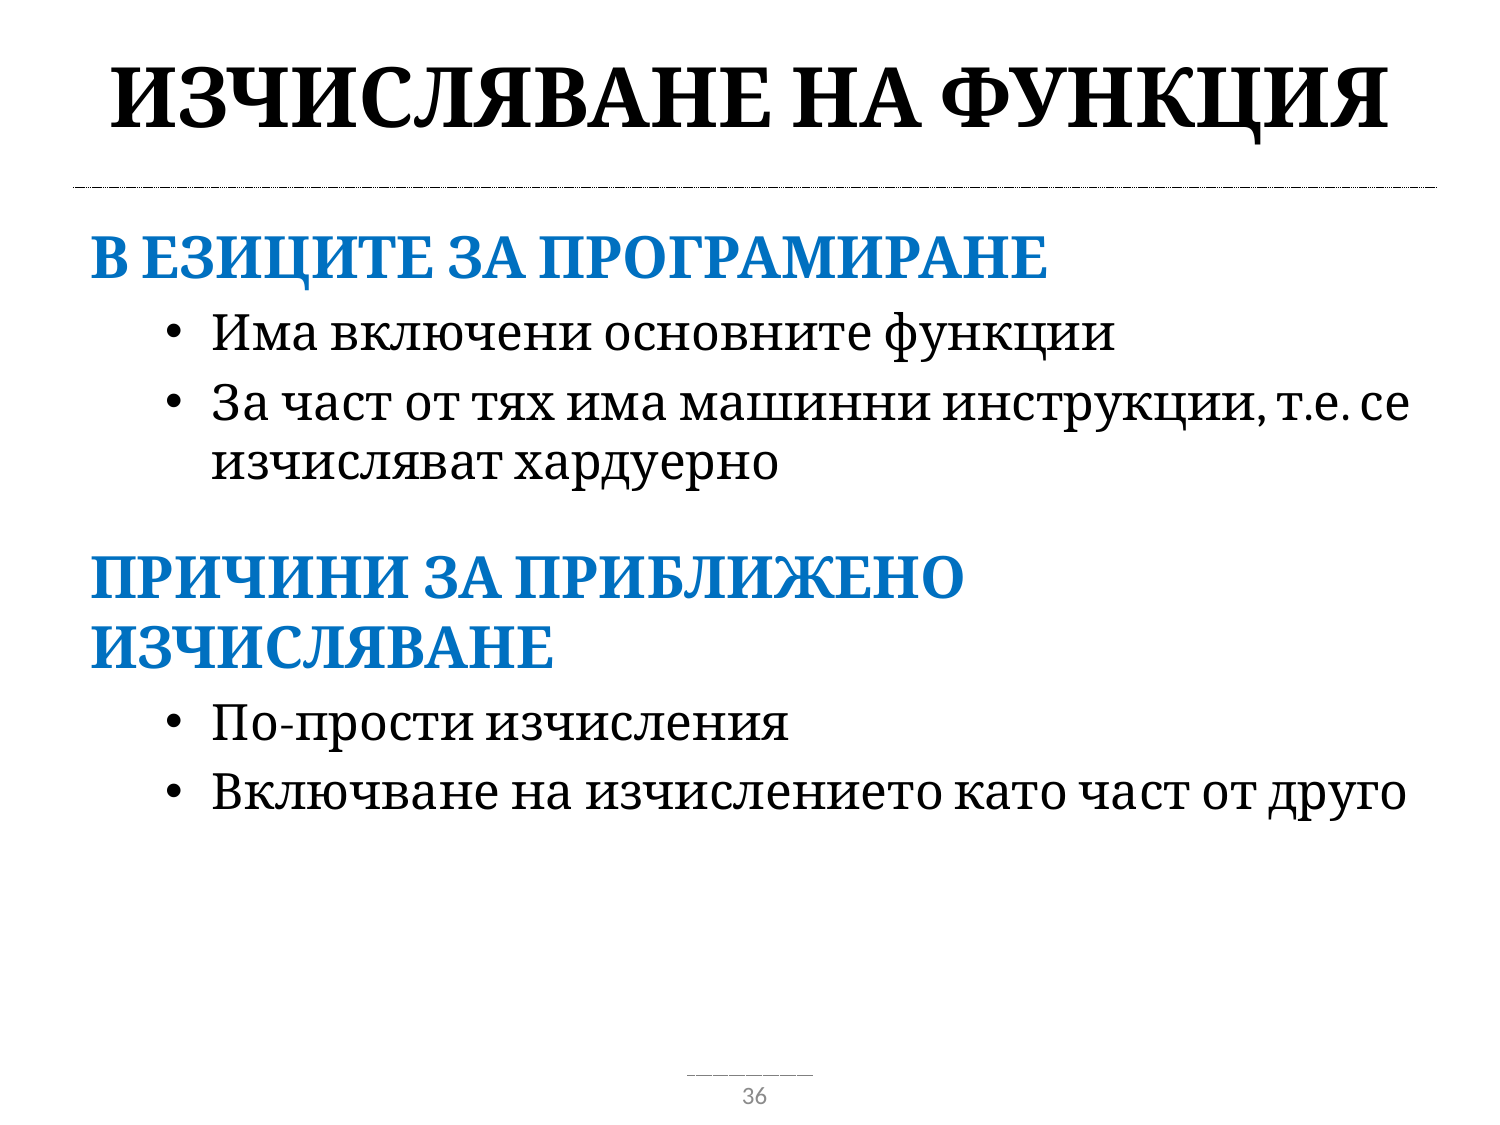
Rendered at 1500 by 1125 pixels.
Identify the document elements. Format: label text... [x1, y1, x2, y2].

slide_number 36 [579, 1065, 930, 1125]
title Изчисляване на функция [0, 0, 1500, 188]
list В езиците за програмиране Има включени основните функции За част от тях има машинни инструкции, т.е. се изчисляват хардуерно Причини за приближено изчисляване По-прости изчисления Включване на изчислението като част от друго [75, 212, 1450, 1063]
